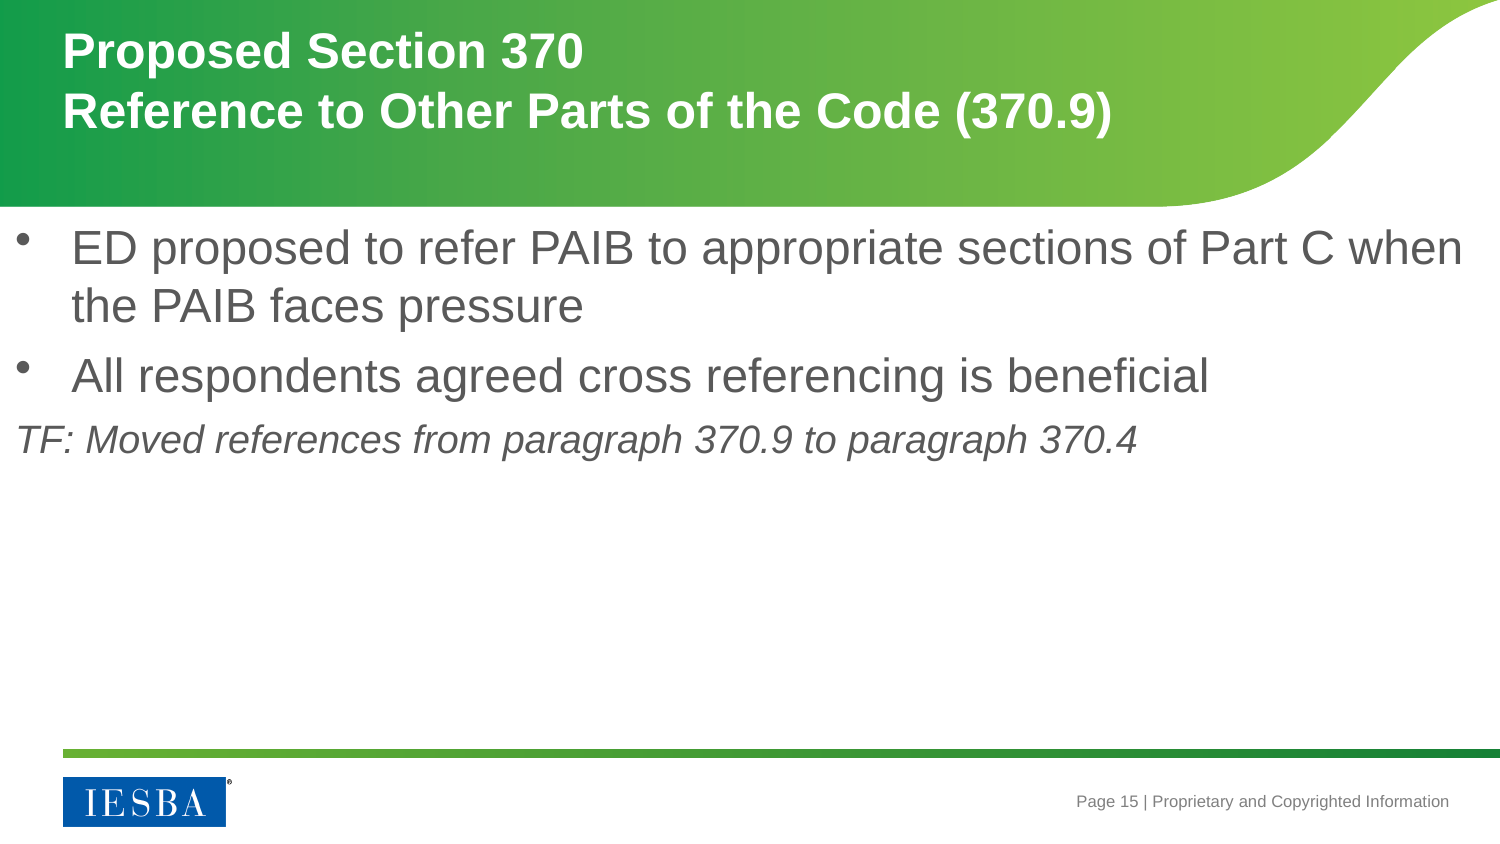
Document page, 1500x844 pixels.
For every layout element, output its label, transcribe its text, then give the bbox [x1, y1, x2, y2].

list ED proposed to refer PAIB to appropriate sections of Part C when the PAIB faces pressure All respondents agreed cross referencing is beneficial TF: Moved references from paragraph 370.9 to paragraph 370.4 [0, 209, 1500, 747]
picture [63, 777, 232, 827]
picture [0, 0, 1500, 207]
title Proposed Section 370 Reference to Other Parts of the Code (370.9) [62, 75, 1300, 142]
